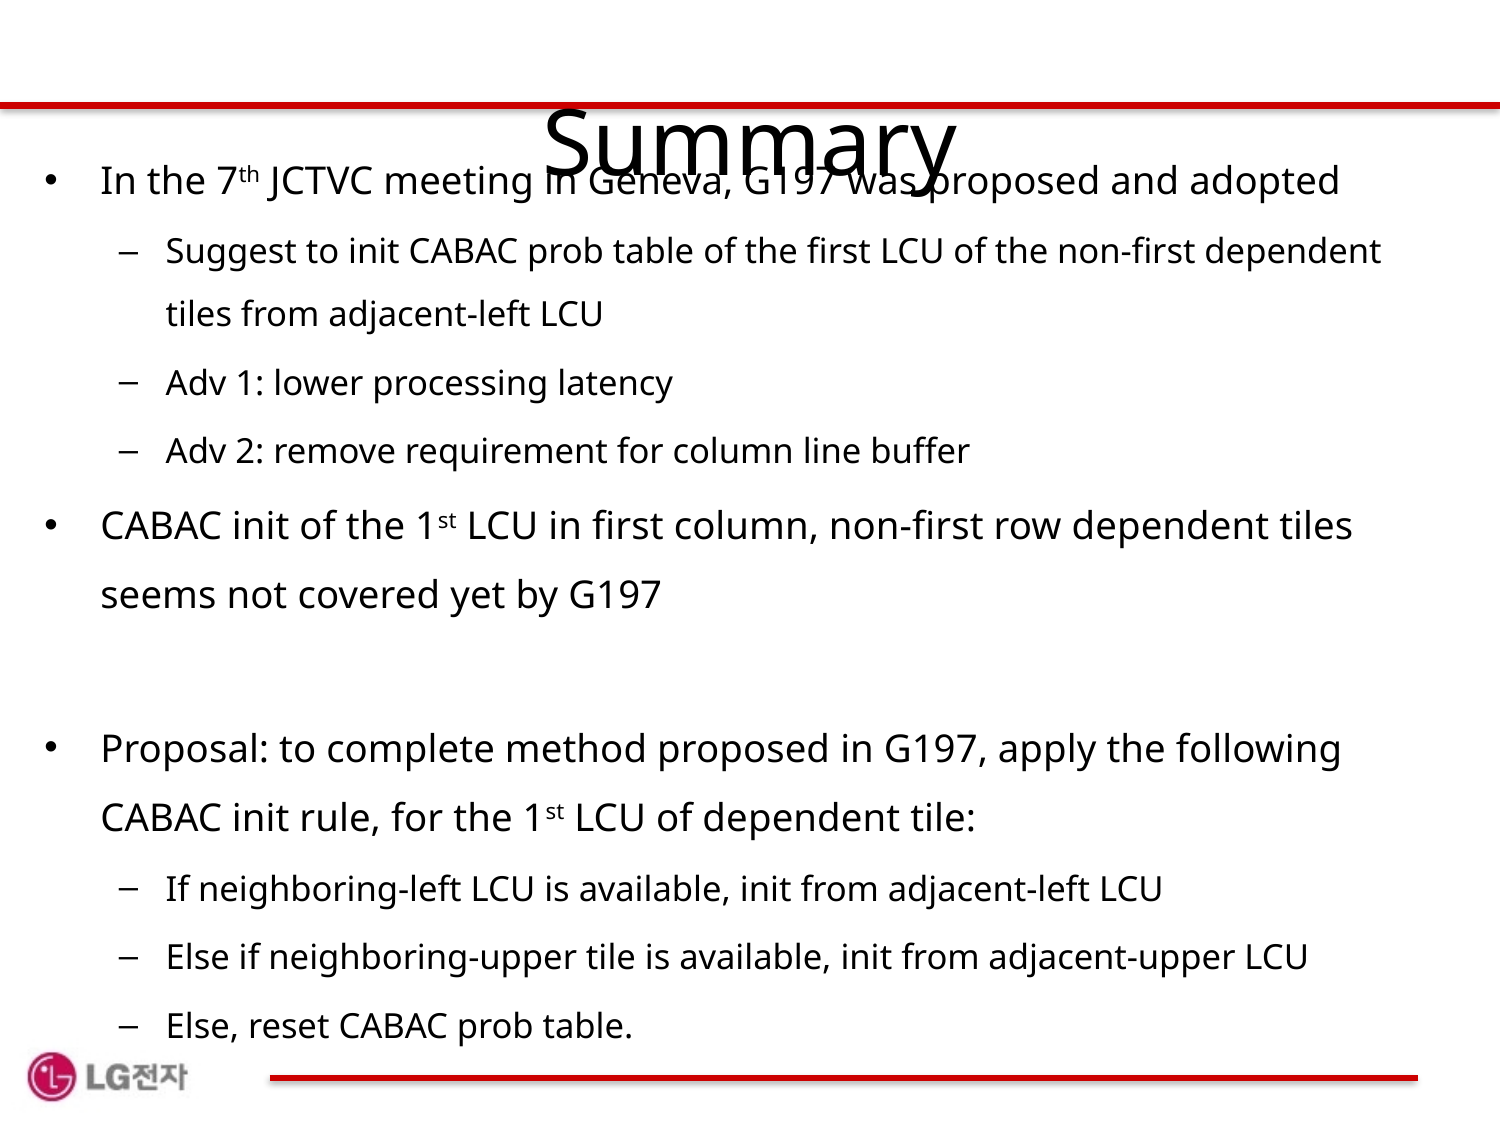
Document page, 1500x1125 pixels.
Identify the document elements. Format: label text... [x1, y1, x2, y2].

list In the 7th JCTVC meeting in Geneva, G197 was proposed and adopted Suggest to init CABAC prob table of the first LCU of the non-first dependent tiles from adjacent-left LCU Adv 1: lower processing latency Adv 2: remove requirement for column line buffer CABAC init of the 1st LCU in first column, non-first row dependent tiles seems not covered yet by G197 Proposal: to complete method proposed in G197, apply the following CABAC init rule, for the 1st LCU of dependent tile: If neighboring-left LCU is available, init from adjacent-left LCU Else if neighboring-upper tile is available, init from adjacent-upper LCU Else, reset CABAC prob table. [29, 125, 1471, 1059]
picture [0, 1037, 249, 1125]
title Summary [74, 44, 1426, 125]
